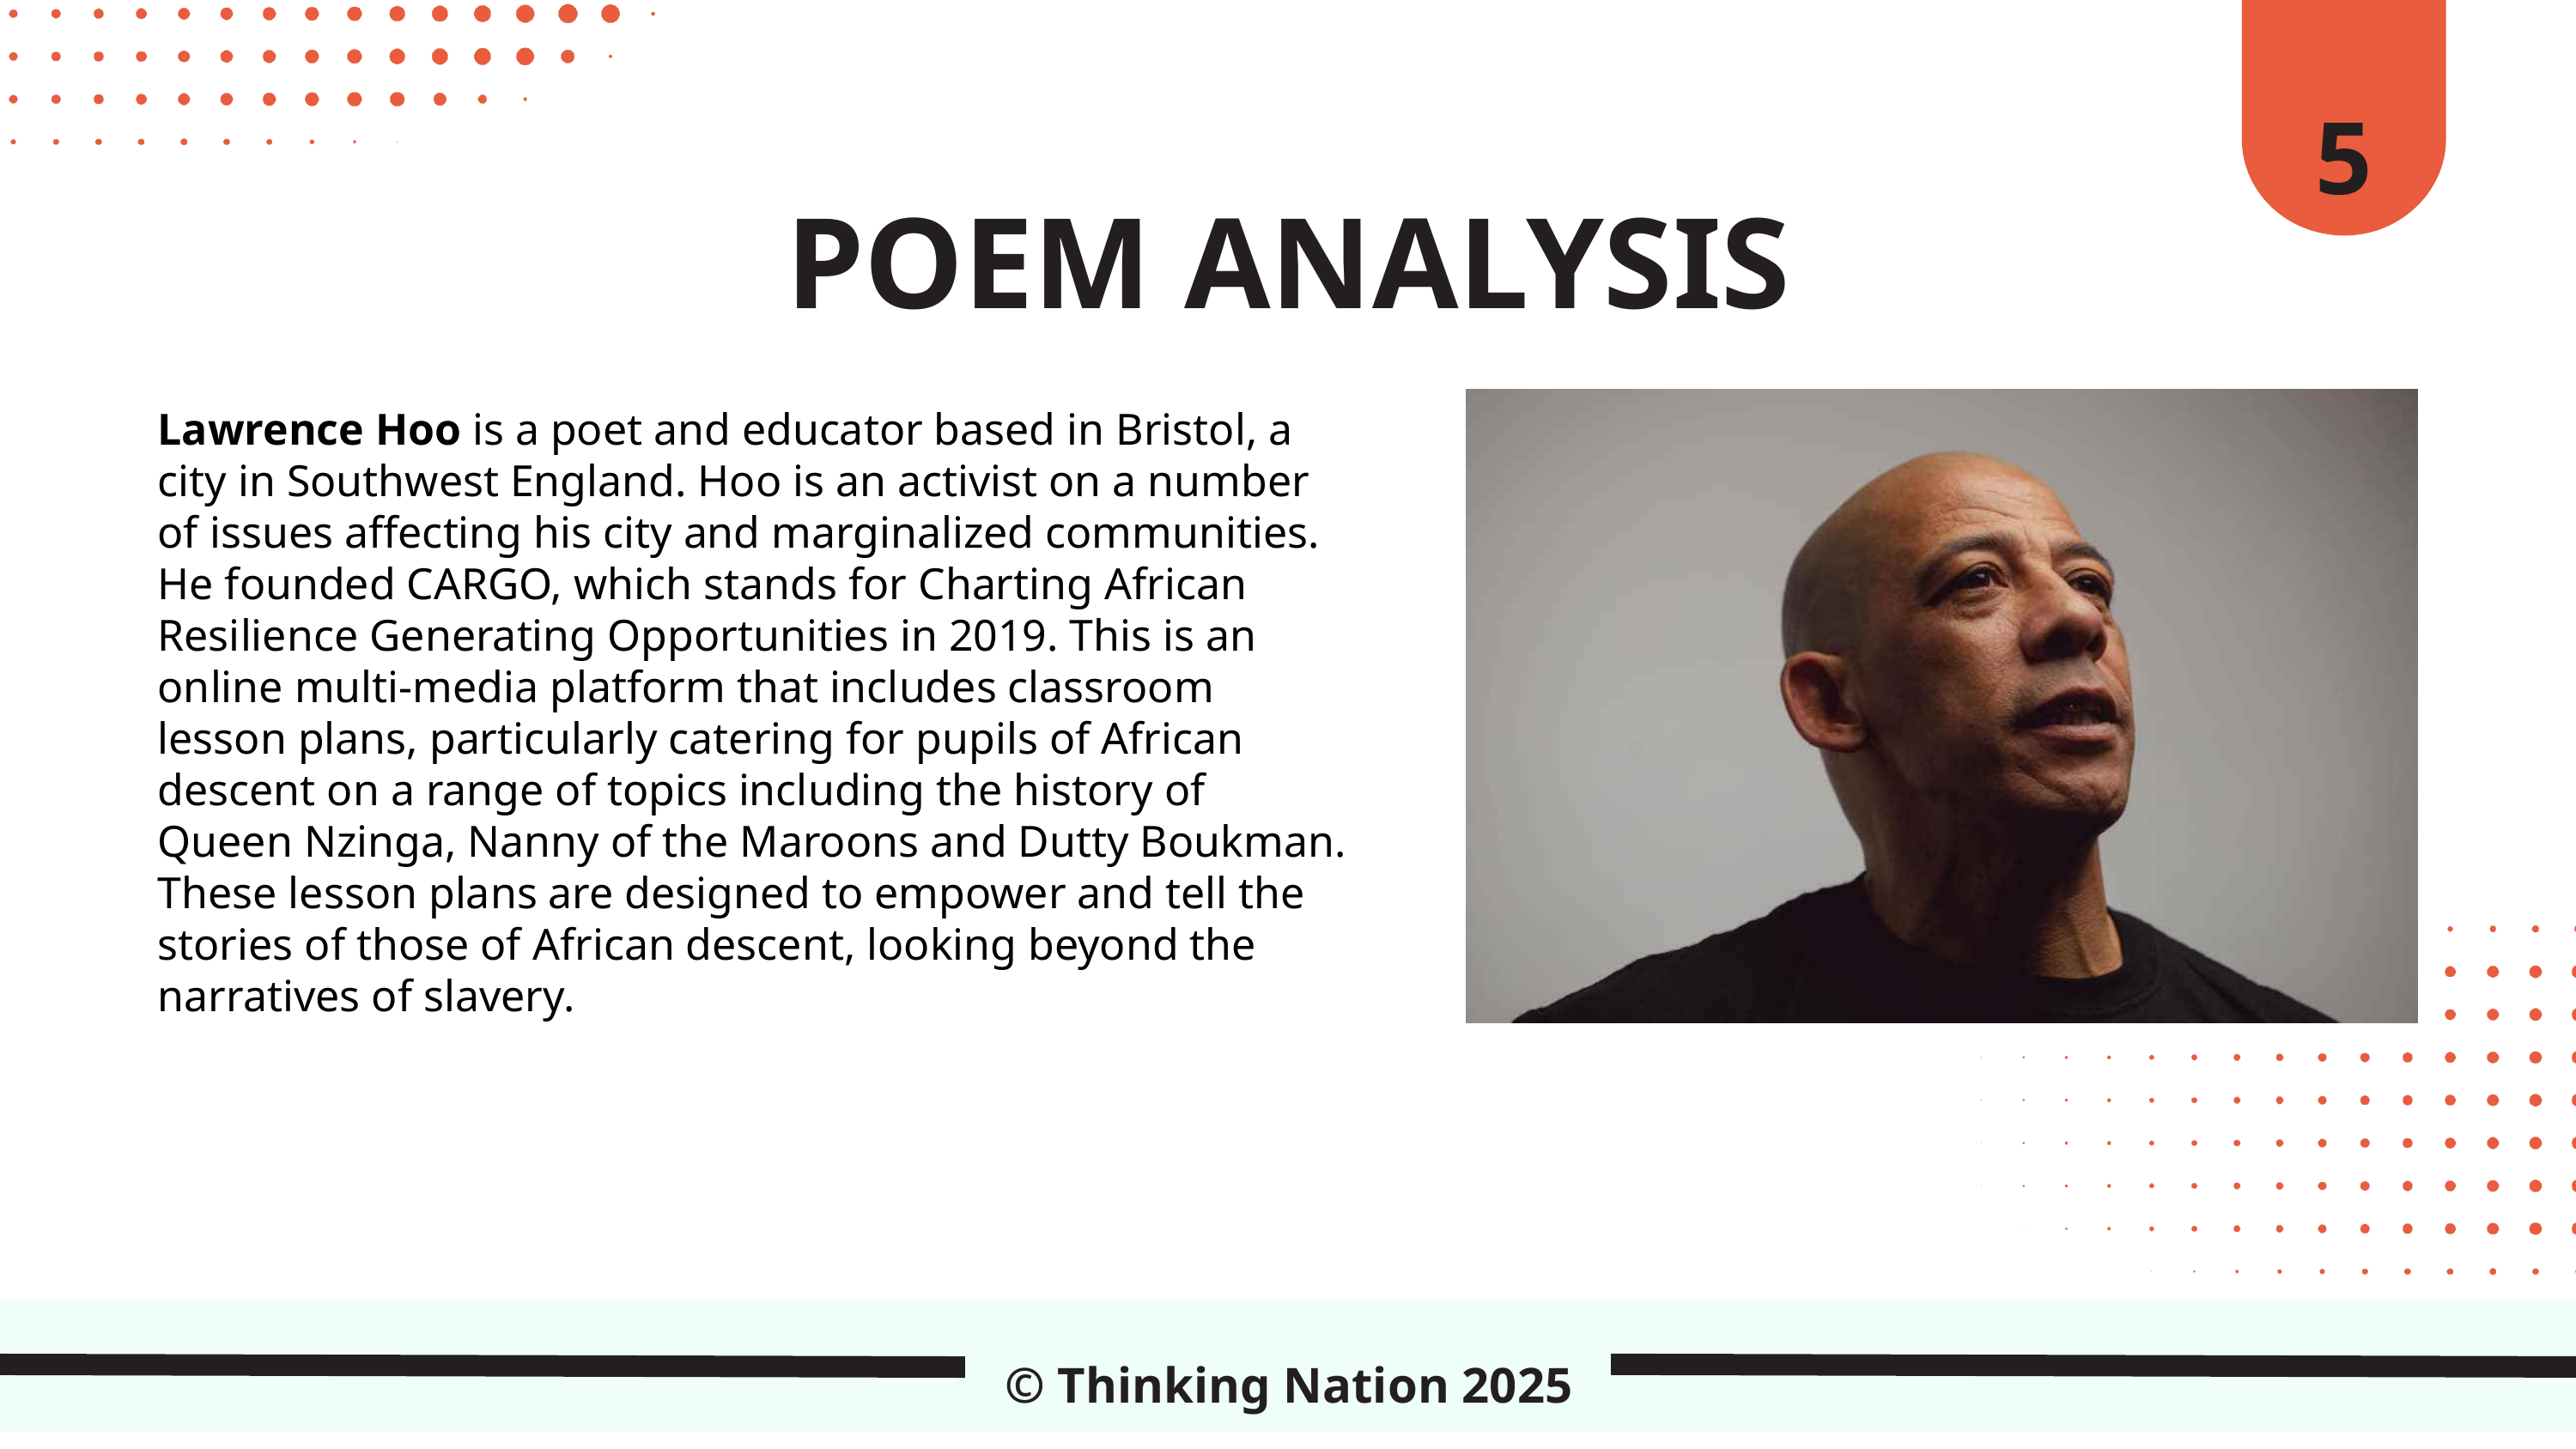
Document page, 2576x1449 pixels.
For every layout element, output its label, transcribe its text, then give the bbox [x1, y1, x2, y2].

text_box POEM ANALYSIS [144, 123, 2432, 334]
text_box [2233, 0, 2455, 236]
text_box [0, 1299, 2576, 1433]
text_box [0, 0, 660, 145]
text_box [1938, 925, 2576, 1275]
picture [1466, 388, 2419, 1024]
text_box Lawrence Hoo is a poet and educator based in Bristol, a city in Southwest England. Hoo is an activist on a number of issues affecting his city and marginalized communities. He founded CARGO, which stands for Charting African Resilience Generating Opportunities in 2019. This is an online multi-media platform that includes classroom lesson plans, particularly catering for pupils of African descent on a range of topics including the history of Queen Nzinga, Nanny of the Maroons and Dutty Boukman. These lesson plans are designed to empower and tell the stories of those of African descent, looking beyond the narratives of slavery. [144, 389, 1364, 1128]
